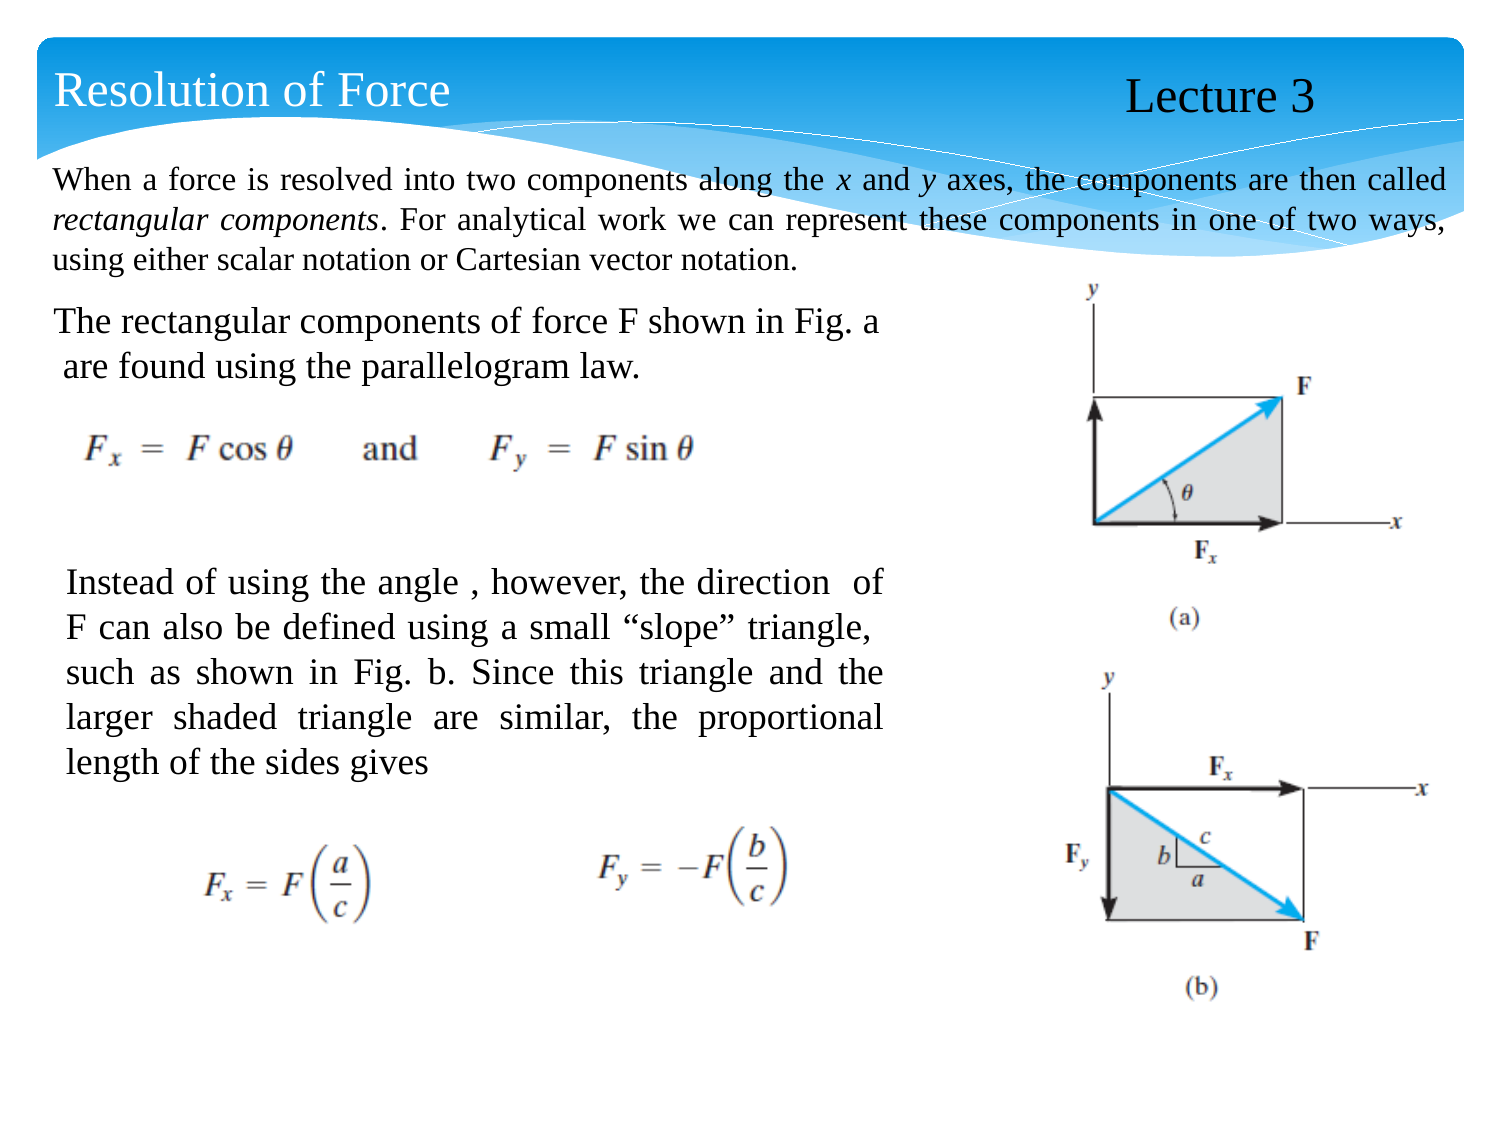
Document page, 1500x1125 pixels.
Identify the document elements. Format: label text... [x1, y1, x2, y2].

picture [558, 818, 803, 914]
picture [74, 426, 707, 475]
text_box Lecture 3 [1110, 55, 1381, 130]
picture [1037, 664, 1437, 1008]
text_box The rectangular components of force F shown in Fig. a are found using the parallelogram law. [38, 288, 900, 394]
text_box Resolution of Force [38, 53, 789, 120]
text_box Instead of using the angle , however, the direction of F can also be defined using a small “slope” triangle, such as shown in Fig. b. Since this triangle and the larger shaded triangle are similar, the proportional length of the sides gives [51, 549, 900, 790]
picture [1037, 260, 1433, 640]
picture [176, 837, 386, 933]
text_box When a force is resolved into two components along the x and y axes, the components are then called rectangular components. For analytical work we can represent these components in one of two ways, using either scalar notation or Cartesian vector notation. [37, 149, 1463, 285]
